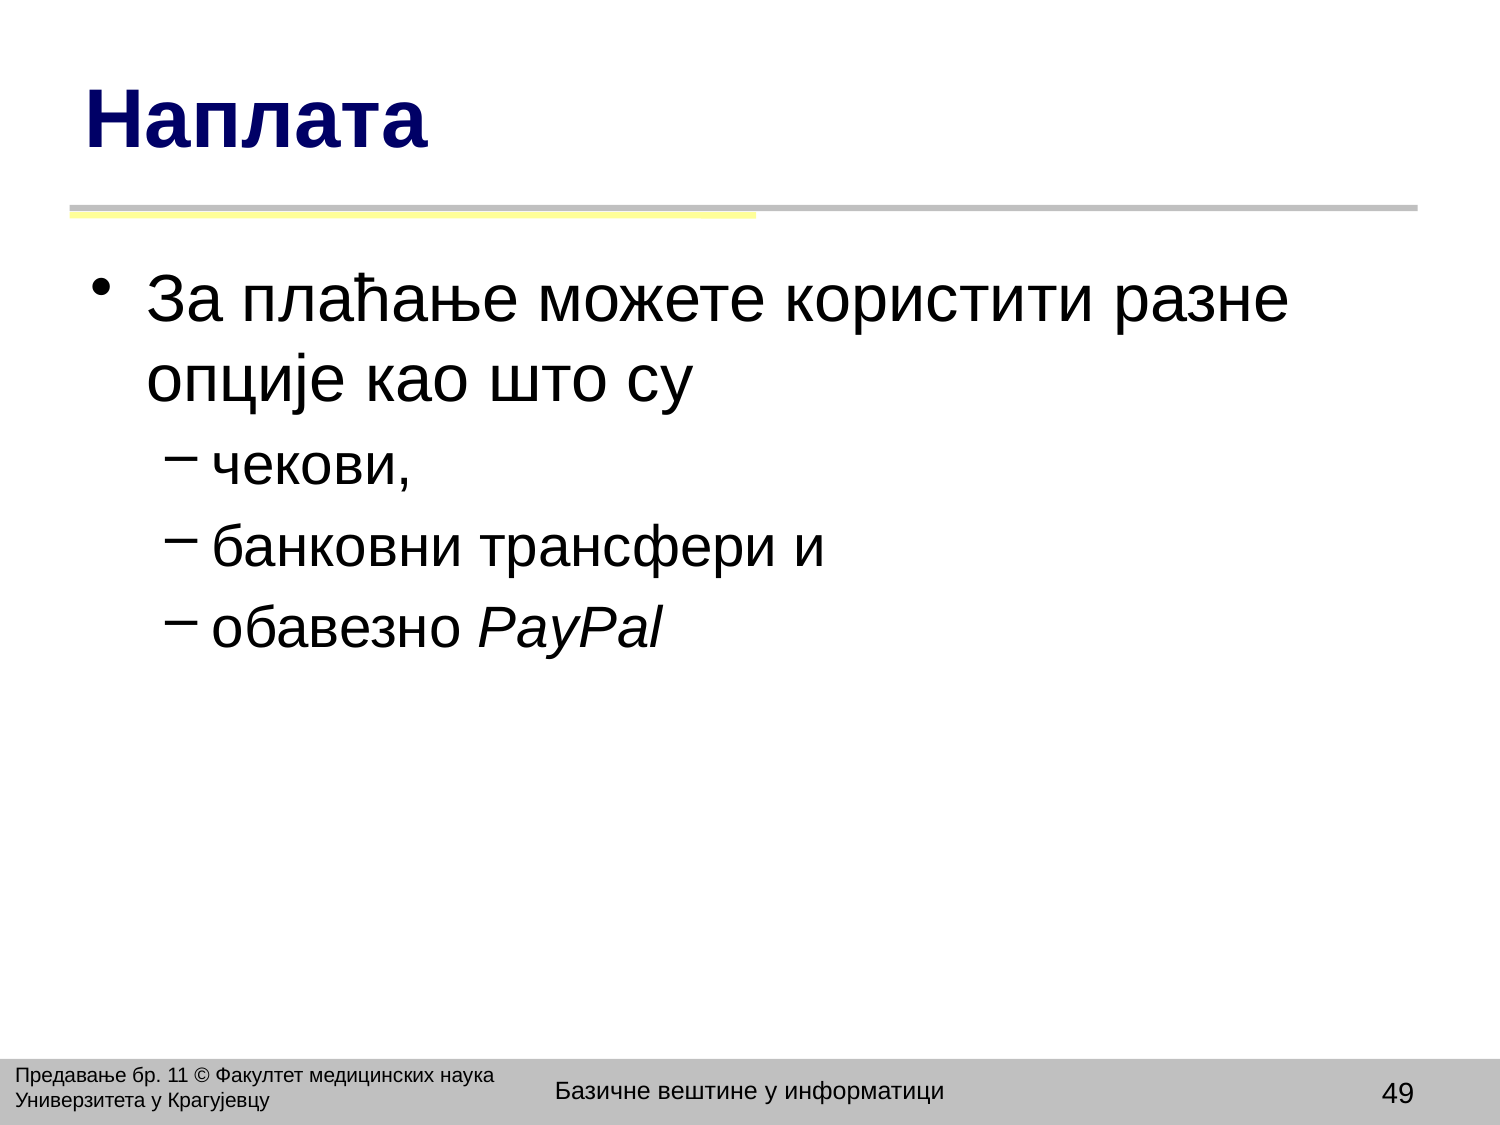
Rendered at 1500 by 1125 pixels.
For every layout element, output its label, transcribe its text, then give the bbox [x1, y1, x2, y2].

title Наплата [69, 19, 1426, 208]
slide_number 49 [1079, 1066, 1430, 1125]
list За плаћање можете користити разне опције као што су чекови, банковни трансфери и обавезно PayРal [74, 246, 1426, 1023]
footer Базичне вештине у информатици [512, 1066, 988, 1125]
slide_number Предавање бр. 11 © Факултет медицинских наука Универзитета у Крагујевцу [0, 1053, 621, 1108]
